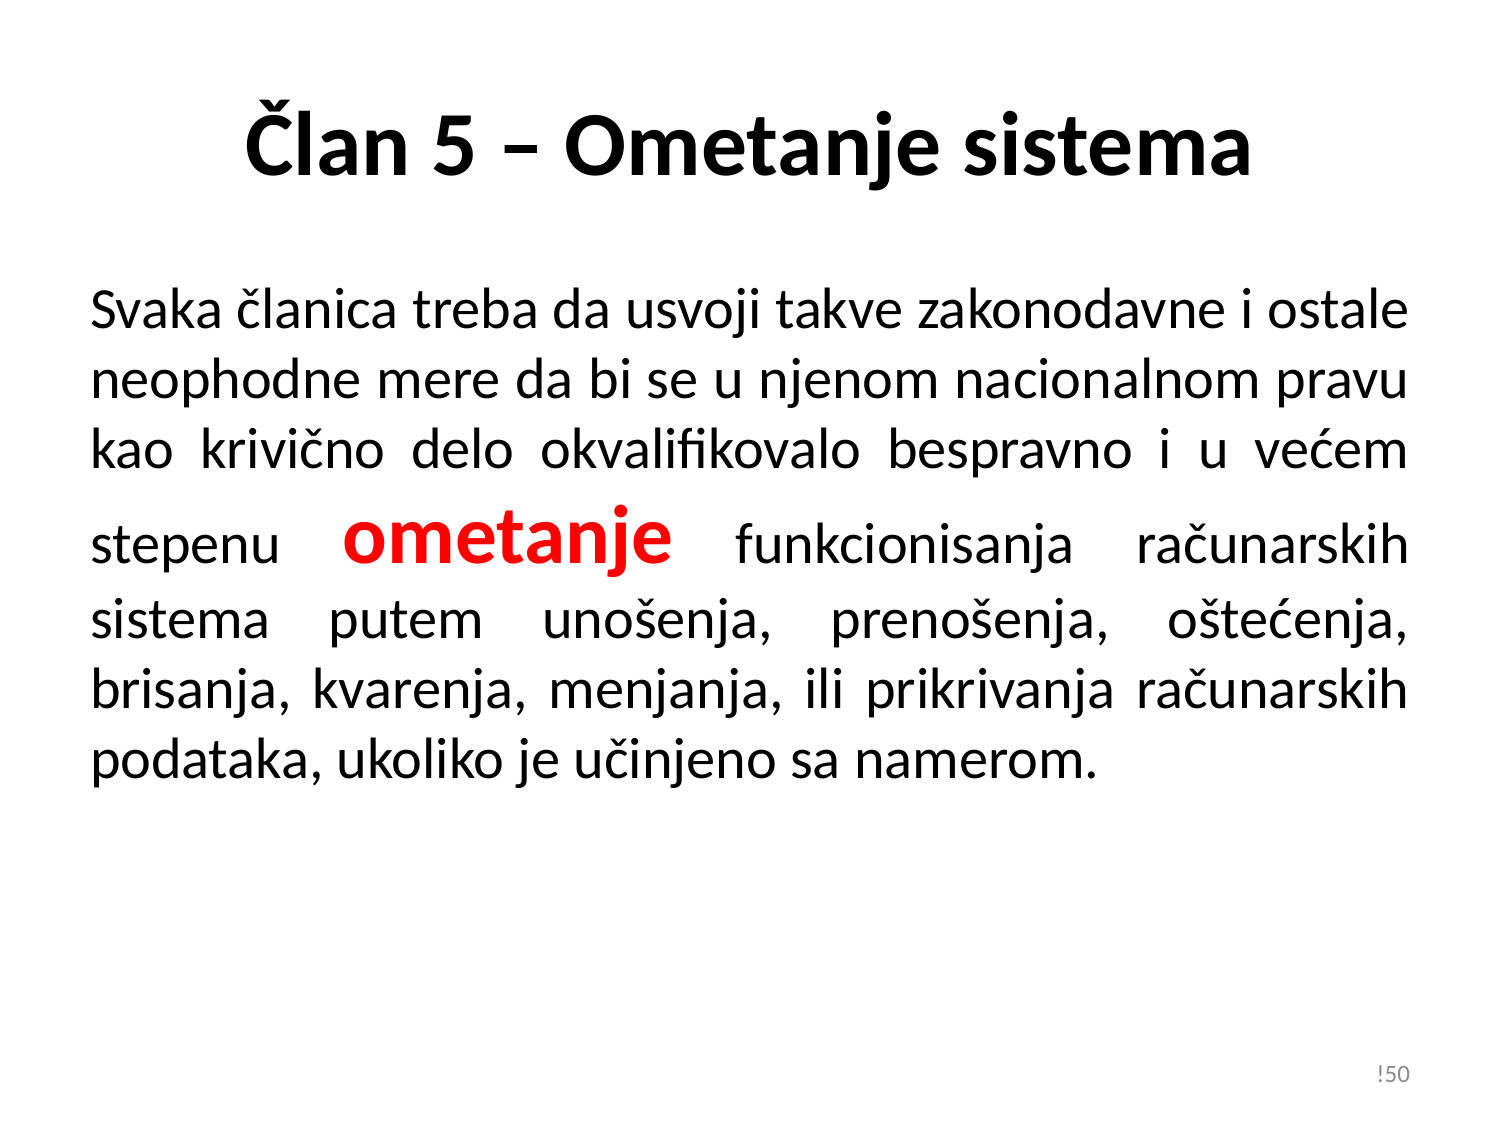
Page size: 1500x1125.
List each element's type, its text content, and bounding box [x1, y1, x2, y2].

title Član 5 – Ometanje sistema [74, 44, 1426, 233]
list Svaka članica treba da usvoji takve zakonodavne i ostale neophodne mere da bi se u njenom nacionalnom pravu kao krivično delo okvalifikovalo bespravno i u većem stepenu ometanje funkcionisanja računarskih sistema putem unošenja, prenošenja, oštećenja, brisanja, kvarenja, menjanja, ili prikrivanja računarskih podataka, ukoliko je učinjeno sa namerom. [74, 262, 1426, 1006]
slide_number !50 [1074, 1042, 1425, 1103]
